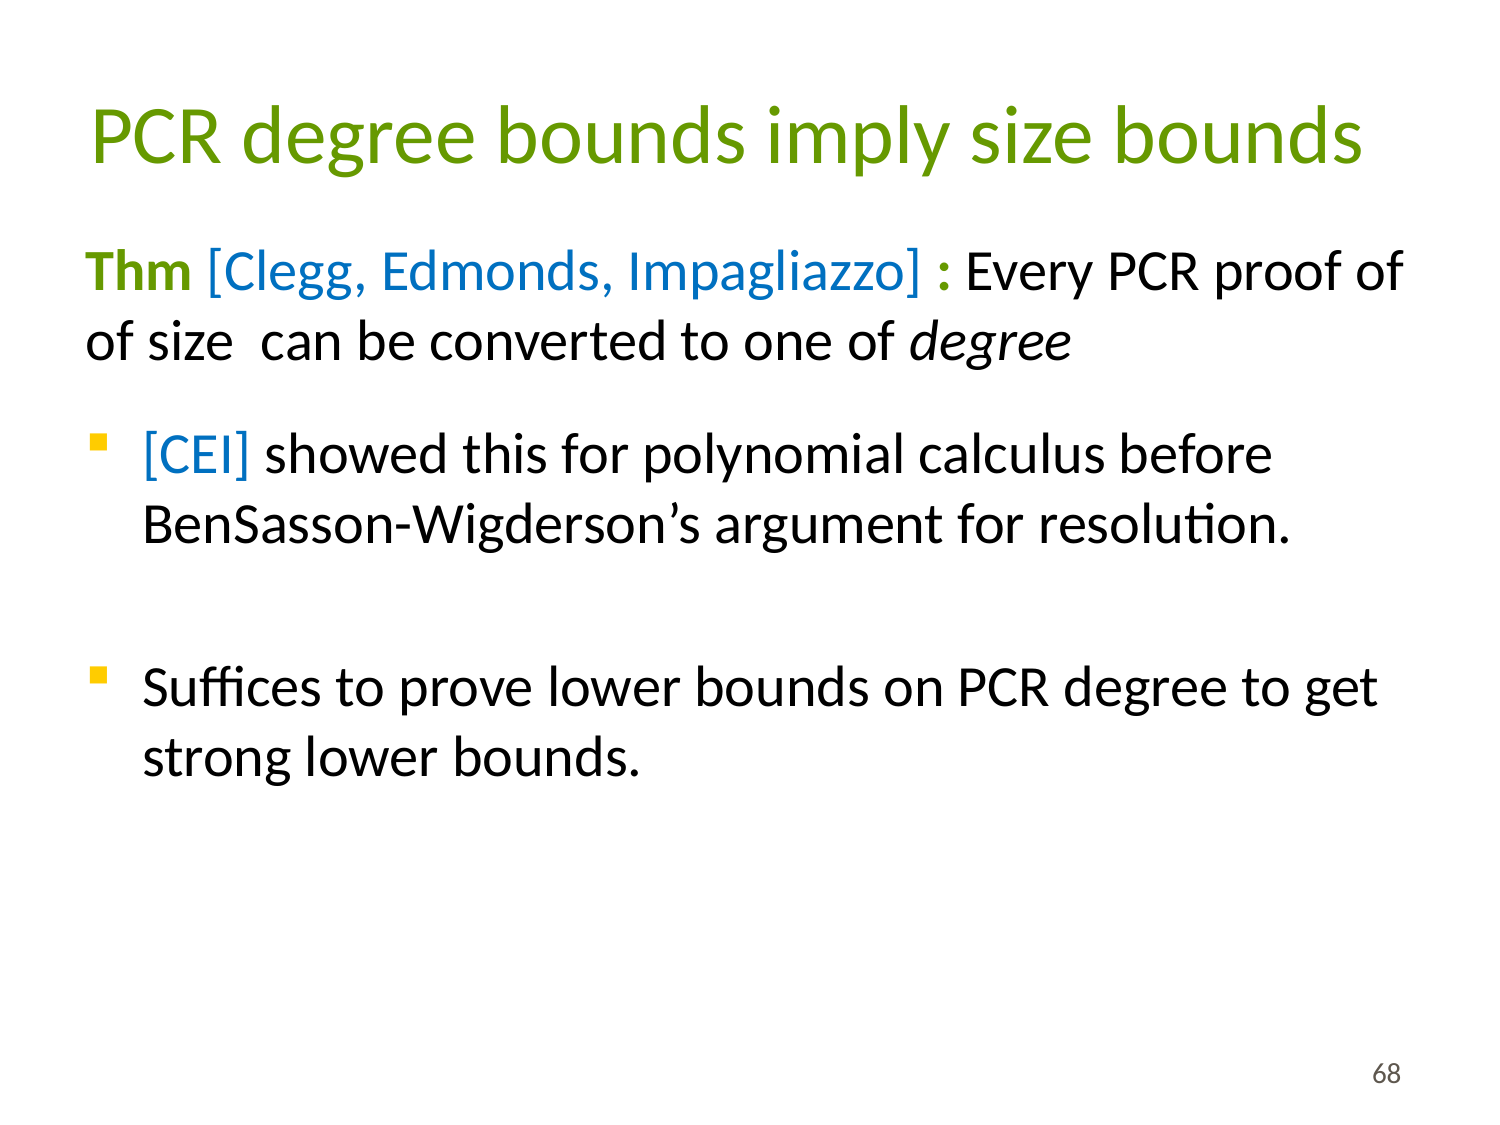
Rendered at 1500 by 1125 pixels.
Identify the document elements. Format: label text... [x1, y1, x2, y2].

slide_number 68 [1104, 1037, 1417, 1097]
title PCR degree bounds imply size bounds [75, 37, 1400, 188]
